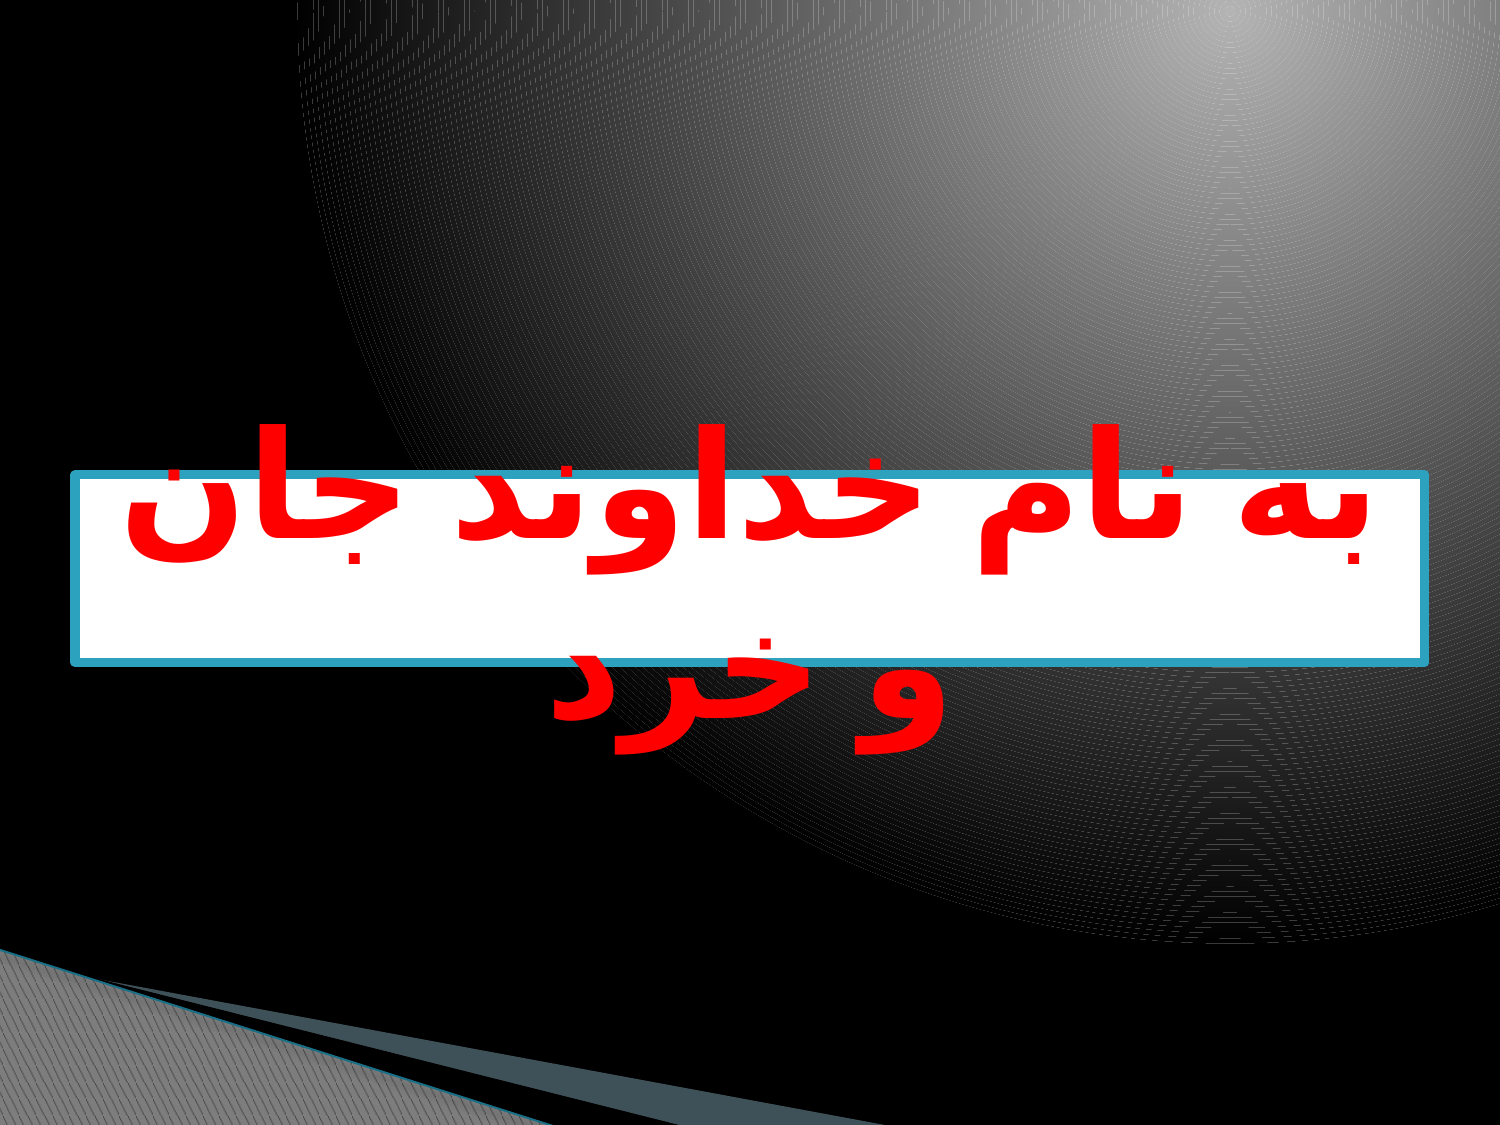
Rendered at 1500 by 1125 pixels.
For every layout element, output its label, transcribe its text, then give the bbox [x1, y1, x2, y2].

picture [0, 952, 543, 1125]
title به نام خداوند جان و خرد [70, 470, 1429, 667]
